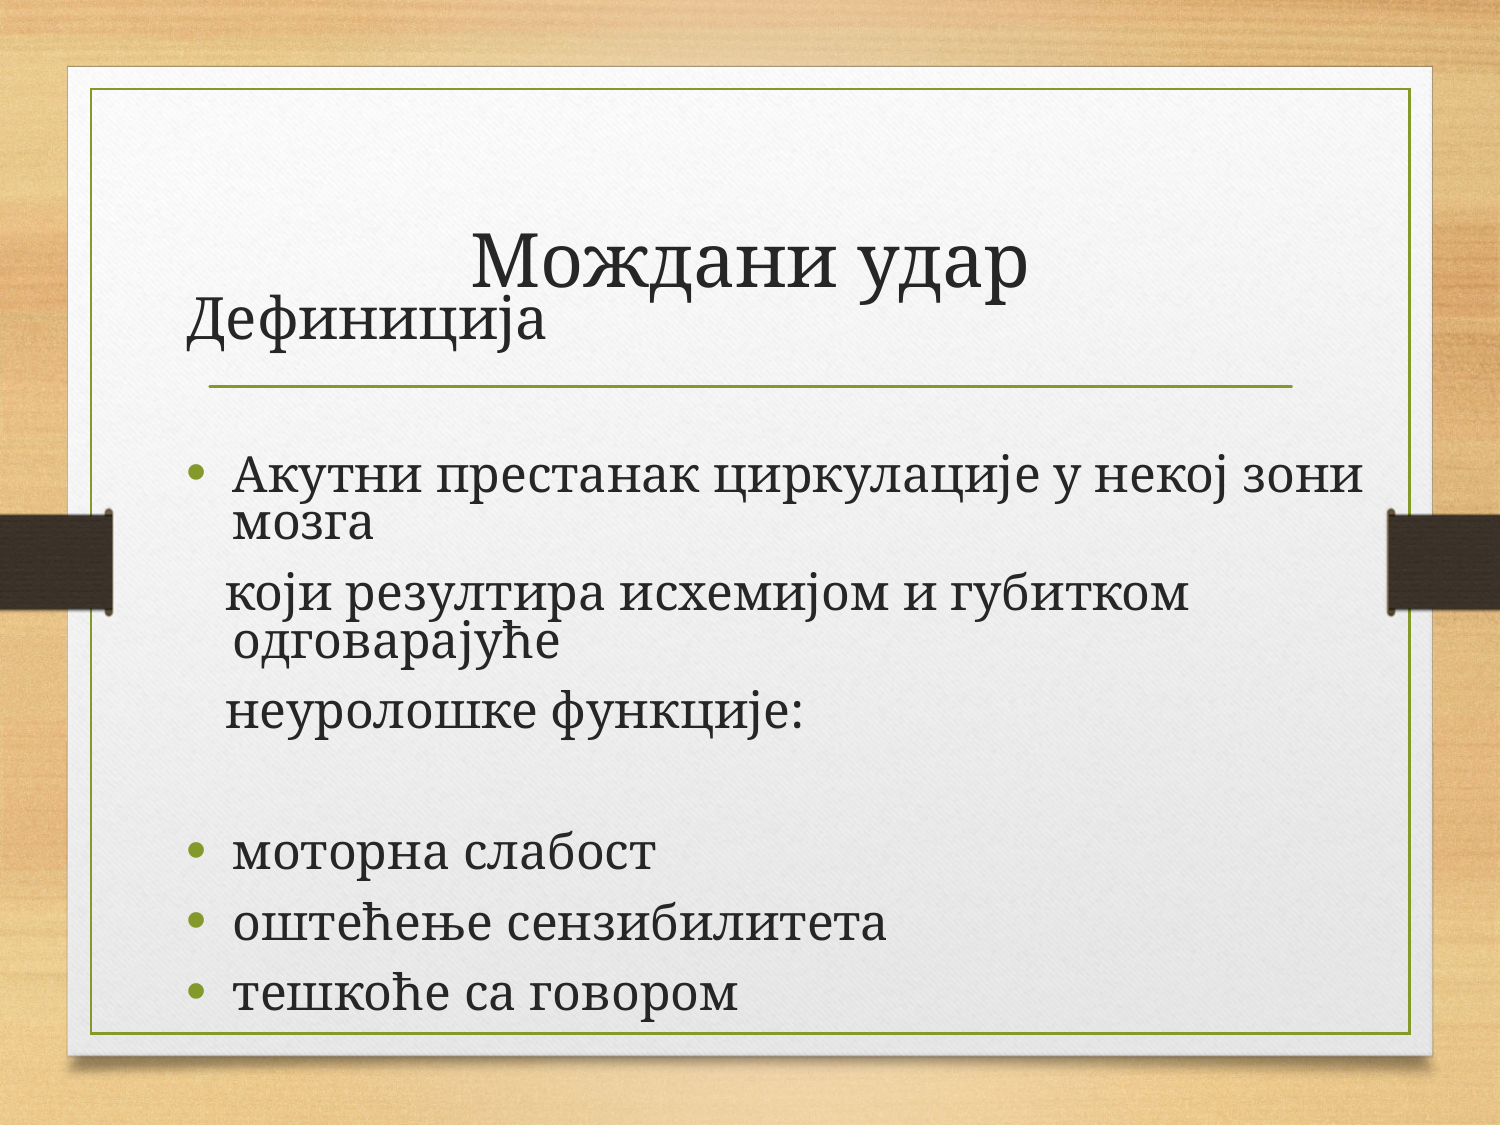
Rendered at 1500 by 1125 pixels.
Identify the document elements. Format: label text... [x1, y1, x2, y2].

picture [0, 0, 1500, 1125]
title Мождани удар [192, 150, 1309, 287]
list Дефиниција Акутни престанак циркулације у некој зони мозга који резултира исхемијом и губитком одговарајуће неуролошке функције: моторна слабост оштећење сензибилитета тешкоће са говором [171, 287, 1474, 1125]
